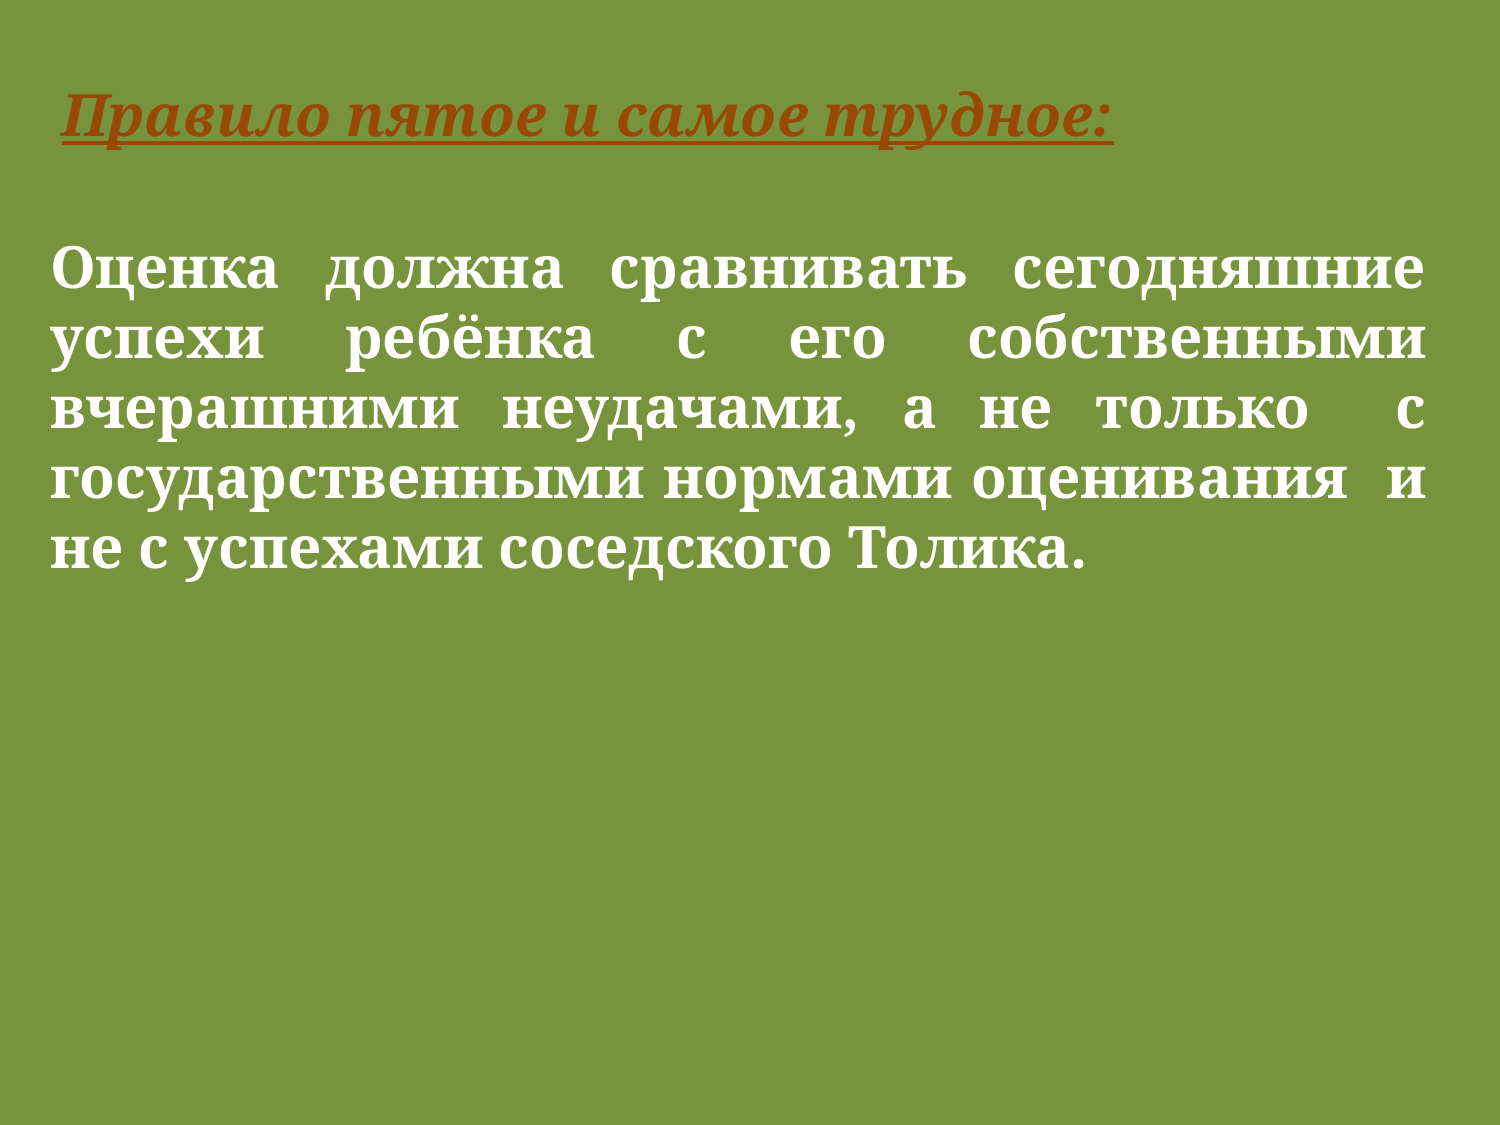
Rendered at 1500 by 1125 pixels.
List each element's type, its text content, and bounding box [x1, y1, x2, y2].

text_box Правило пятое и самое трудное: [46, 70, 1407, 156]
text_box Оценка должна сравнивать сегодняшние успехи ребёнка с его собственными вчерашними неудачами, а не только с государственными нормами оценивания и не с успехами соседского Толика. [35, 222, 1442, 588]
